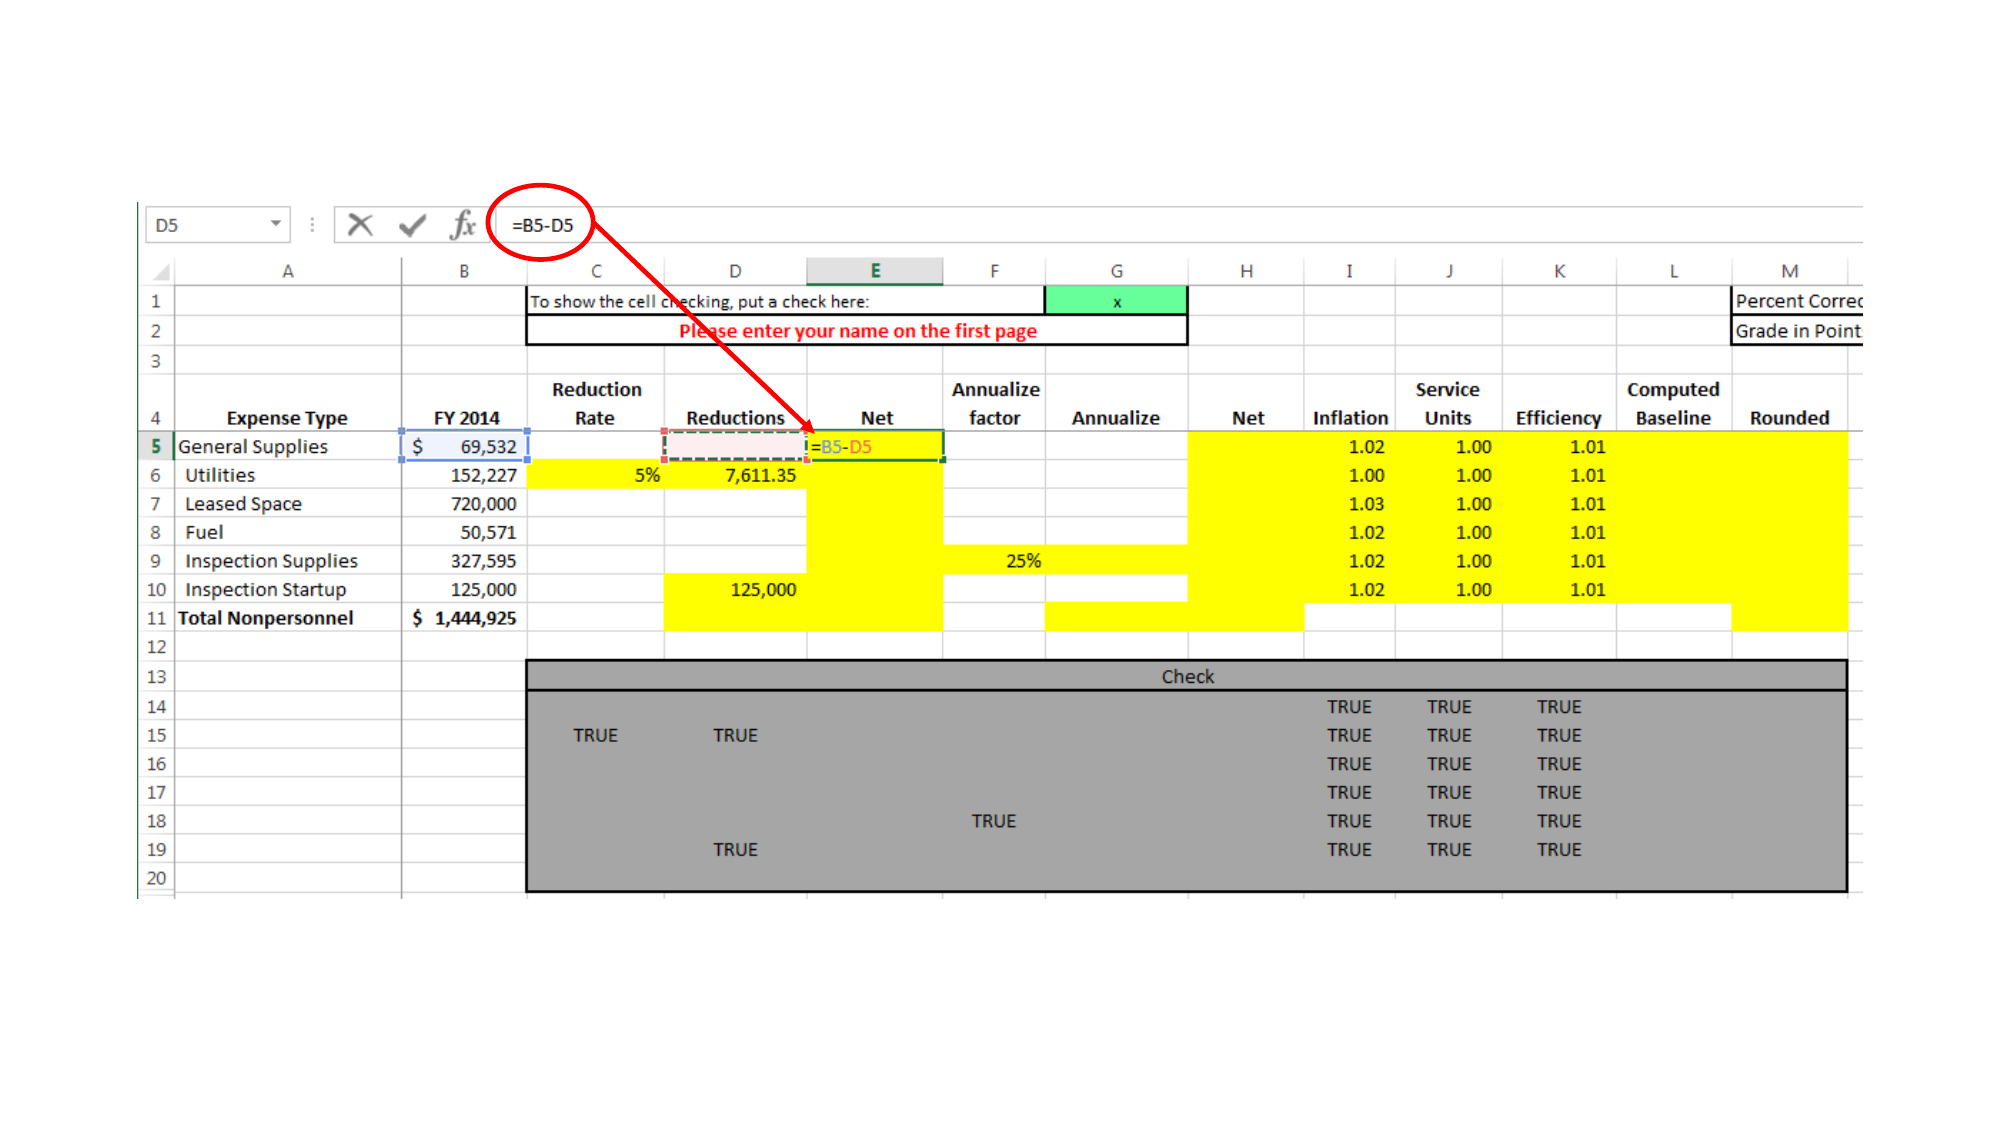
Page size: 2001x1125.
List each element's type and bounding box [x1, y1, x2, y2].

list [137, 202, 1863, 899]
text_box [495, 184, 587, 202]
text_box [593, 222, 815, 434]
